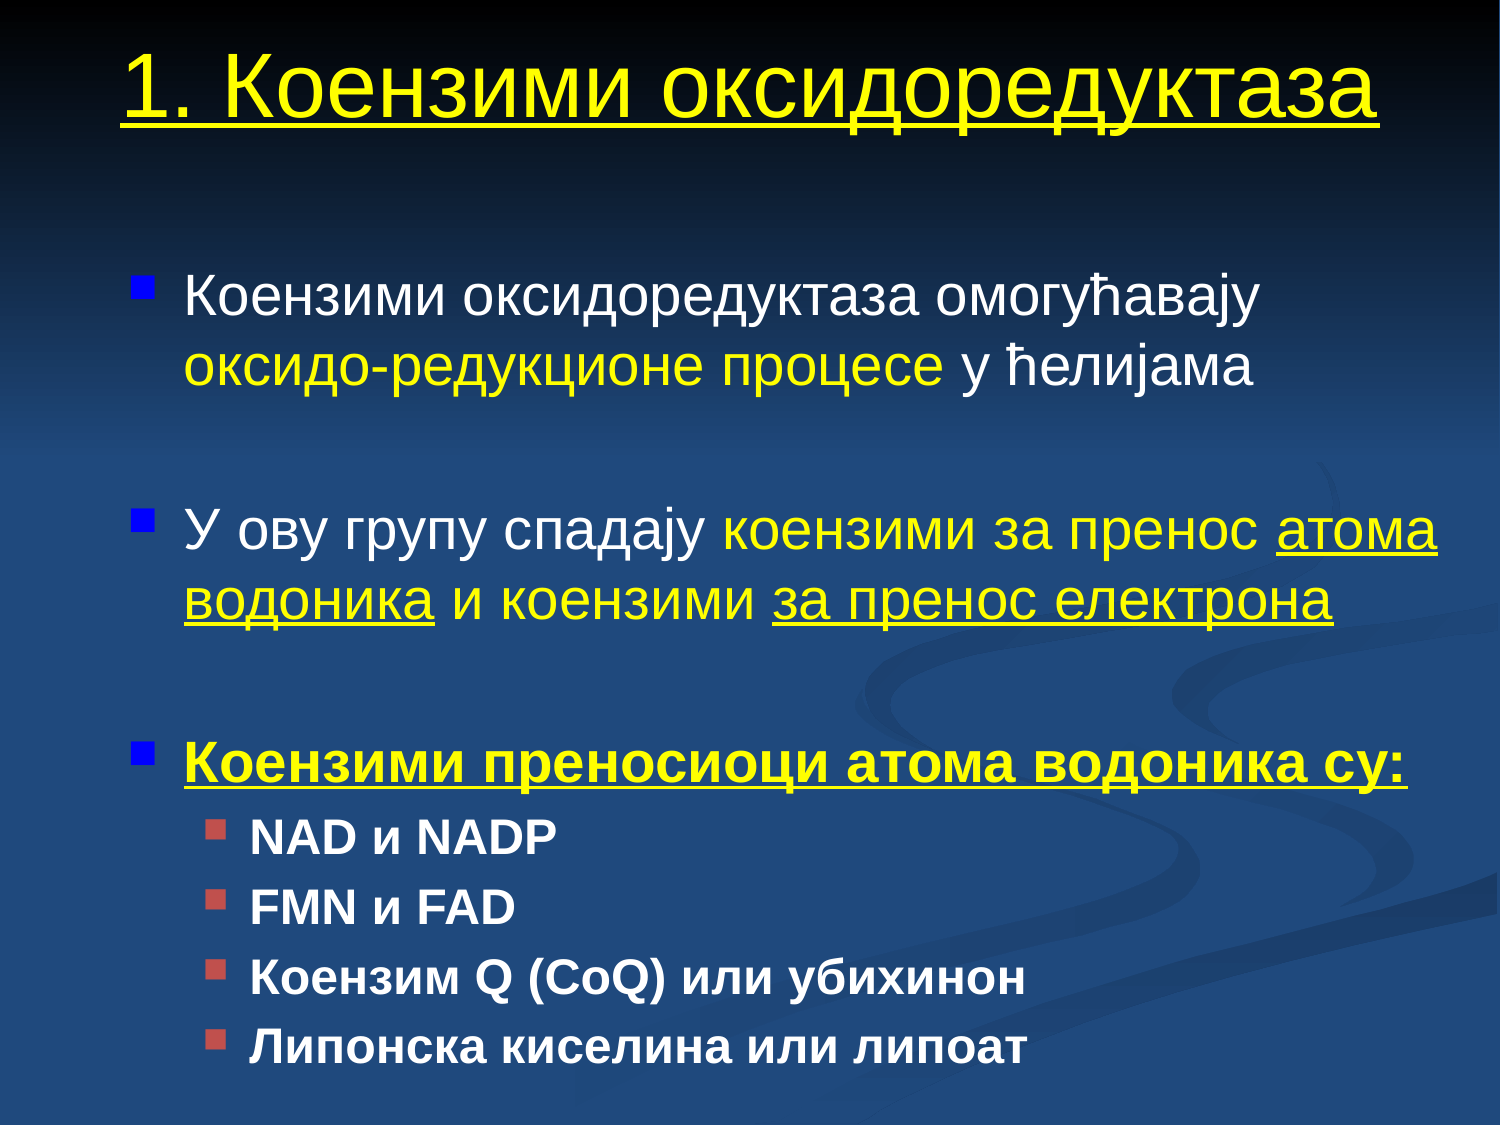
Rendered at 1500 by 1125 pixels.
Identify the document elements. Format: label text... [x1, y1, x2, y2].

title 1. Коензими оксидоредуктаза [0, 0, 1500, 163]
list Коензими оксидоредуктаза омогућавају оксидо-редукционе процесе у ћелијама У ову групу спадају коензими за пренос атома водоника и коензими за пренос електрона Коензими преносиоци атома водоника су: NAD и NADP FMN и FAD Коензим Q (CоQ) или убихинон Липонска киселина или липоат [112, 249, 1463, 1125]
